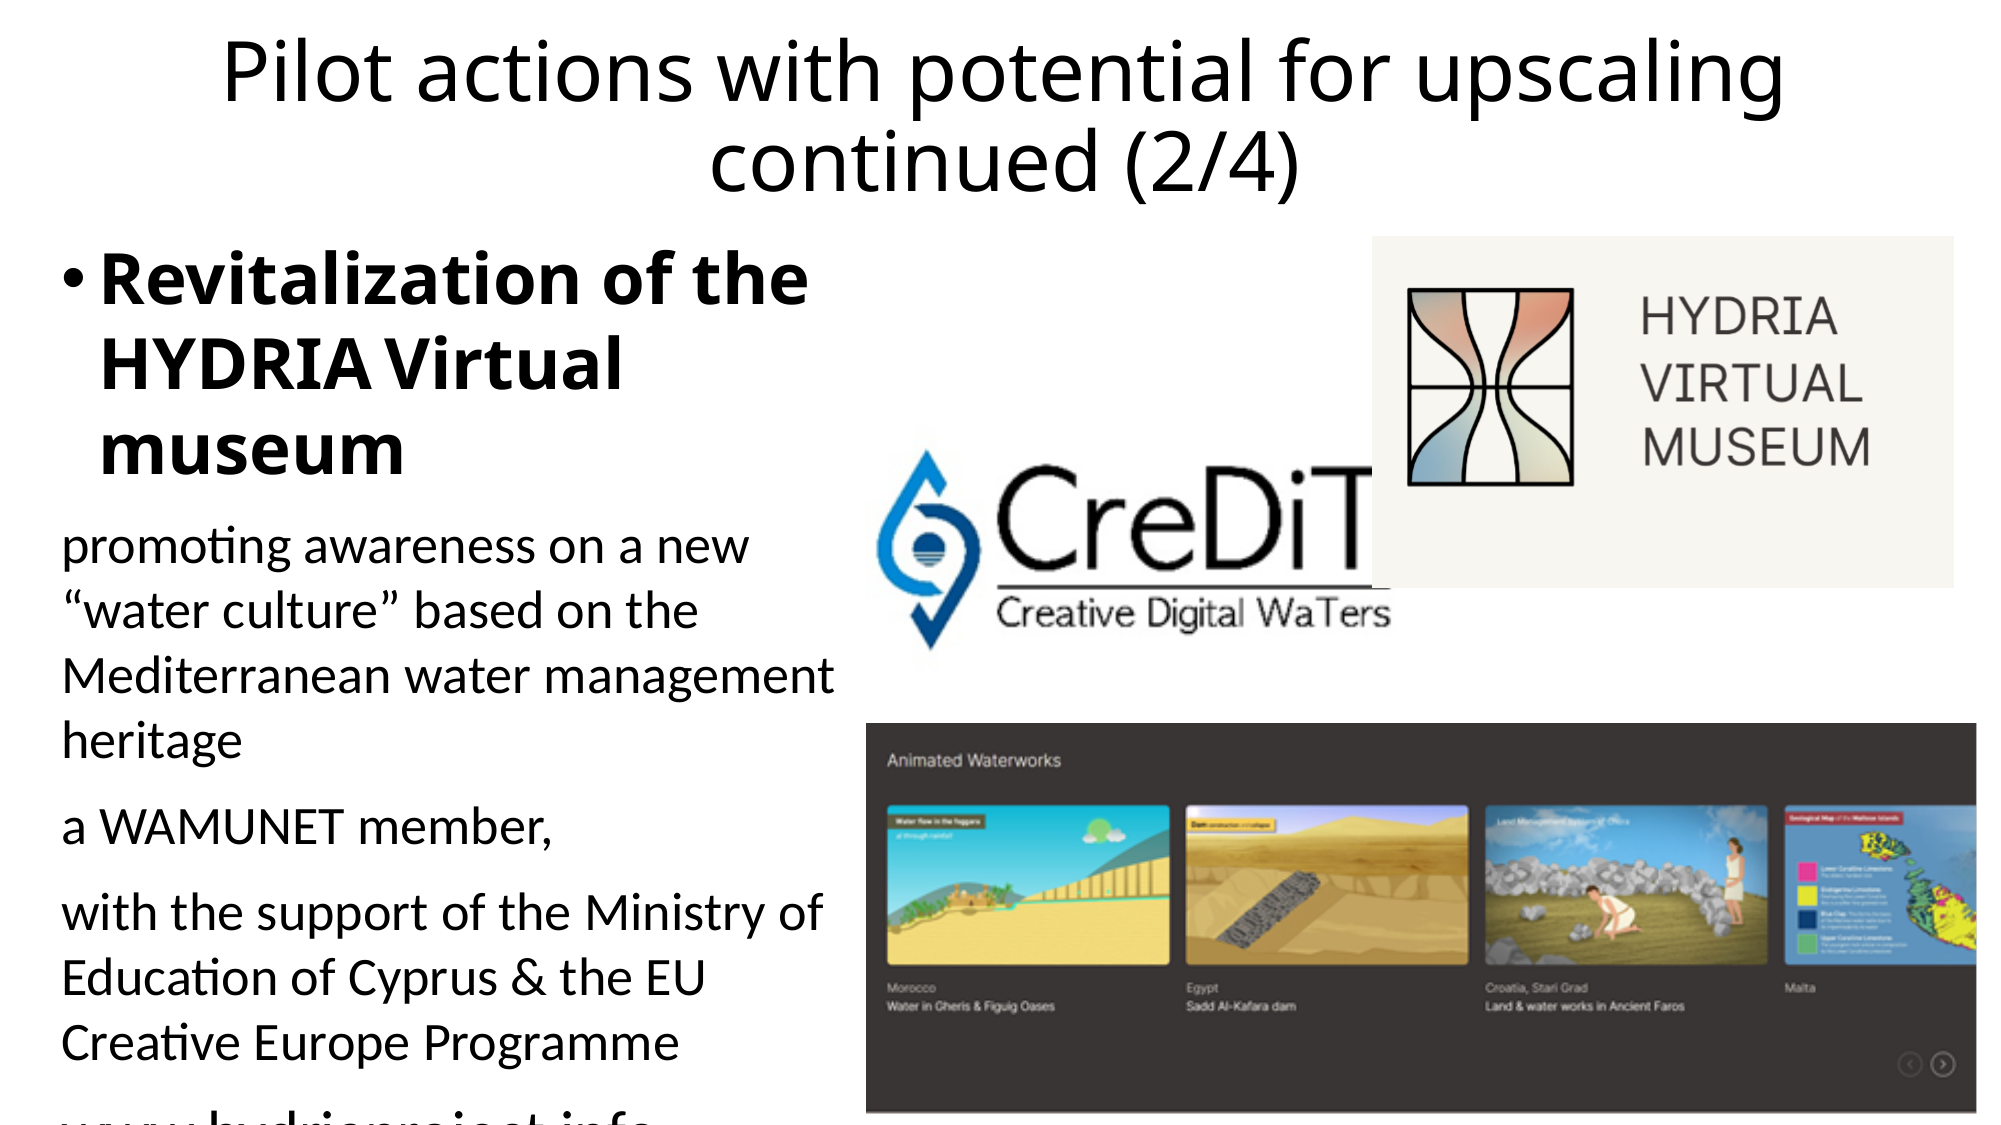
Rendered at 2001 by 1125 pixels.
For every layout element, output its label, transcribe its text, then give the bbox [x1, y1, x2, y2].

title Pilot actions with potential for upscaling continued (2/4) [31, 11, 1979, 229]
picture [866, 236, 1954, 698]
picture [866, 723, 1979, 1116]
list Revitalization of the HYDRIA Virtual museum promoting awareness on a new “water culture” based on the Mediterranean water management heritage a WAMUNET member, with the support of the Ministry of Education of Cyprus & the EU Creative Europe Programme www.hydriaproject.info [46, 226, 913, 1120]
